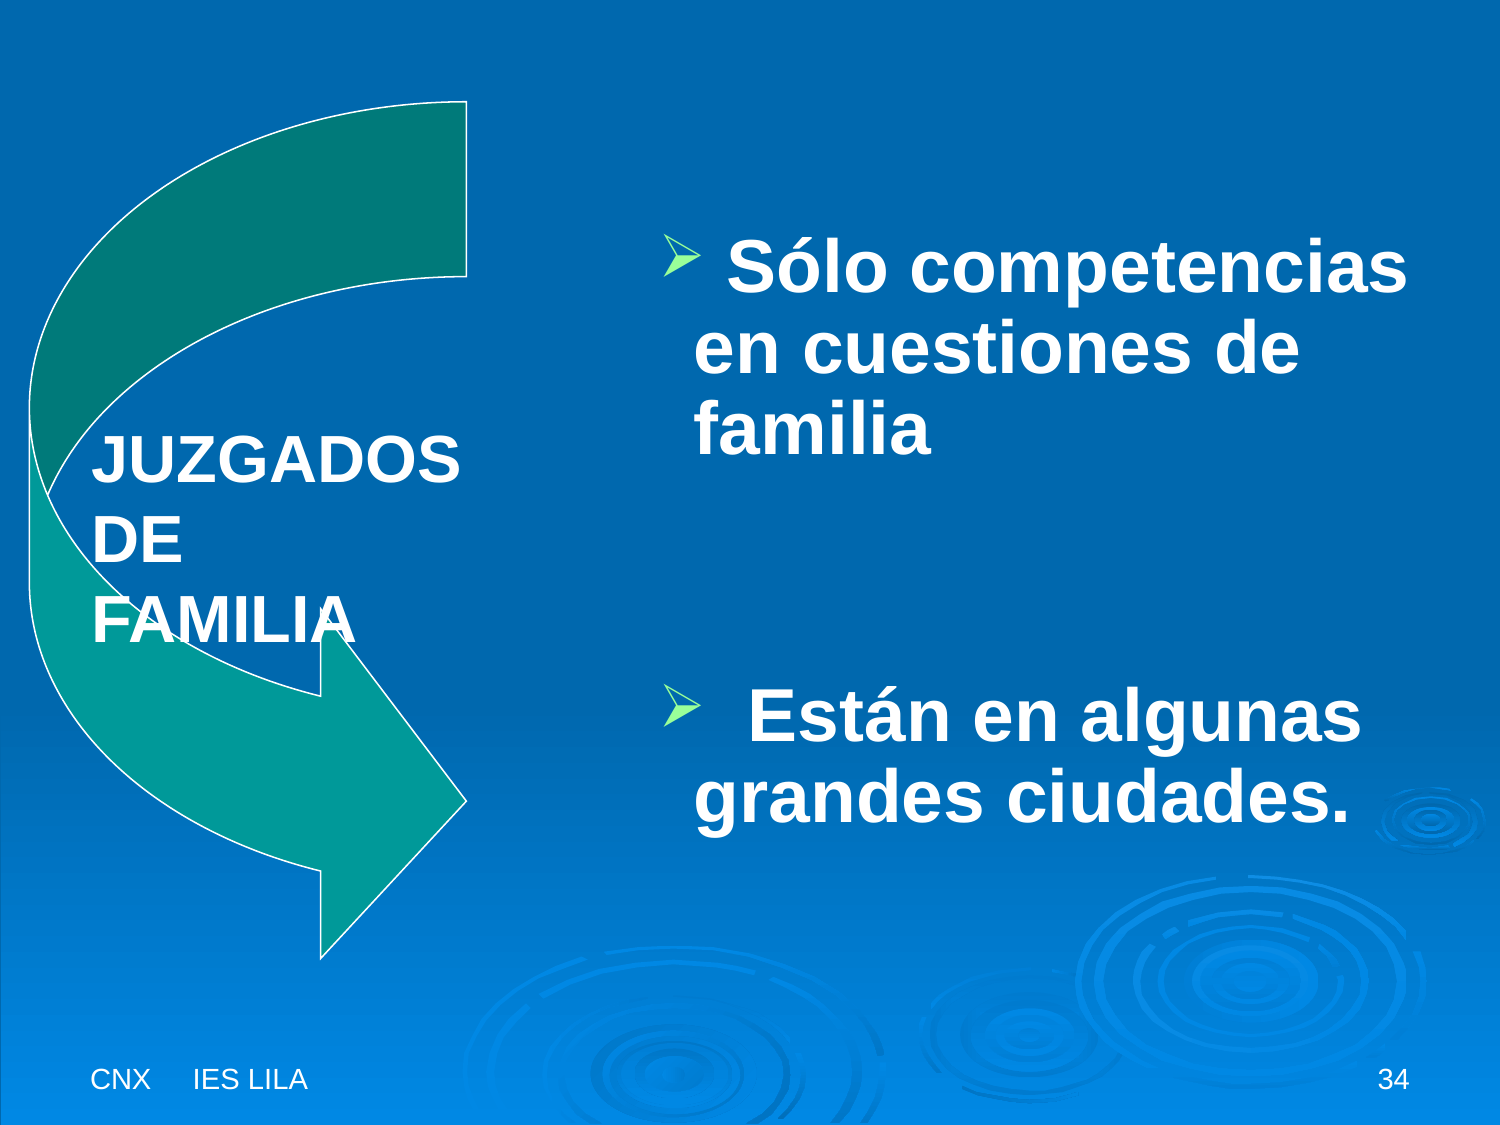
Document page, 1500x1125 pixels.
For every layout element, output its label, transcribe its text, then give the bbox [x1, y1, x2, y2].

text_box JUZGADOS DE FAMILIA [76, 408, 496, 664]
slide_number 34 [1074, 1024, 1426, 1103]
text_box [29, 101, 467, 959]
text_box Sólo competencias en cuestiones de familia Están en algunas grandes ciudades. [643, 220, 1443, 847]
slide_number CNX IES LILA [74, 1024, 426, 1103]
